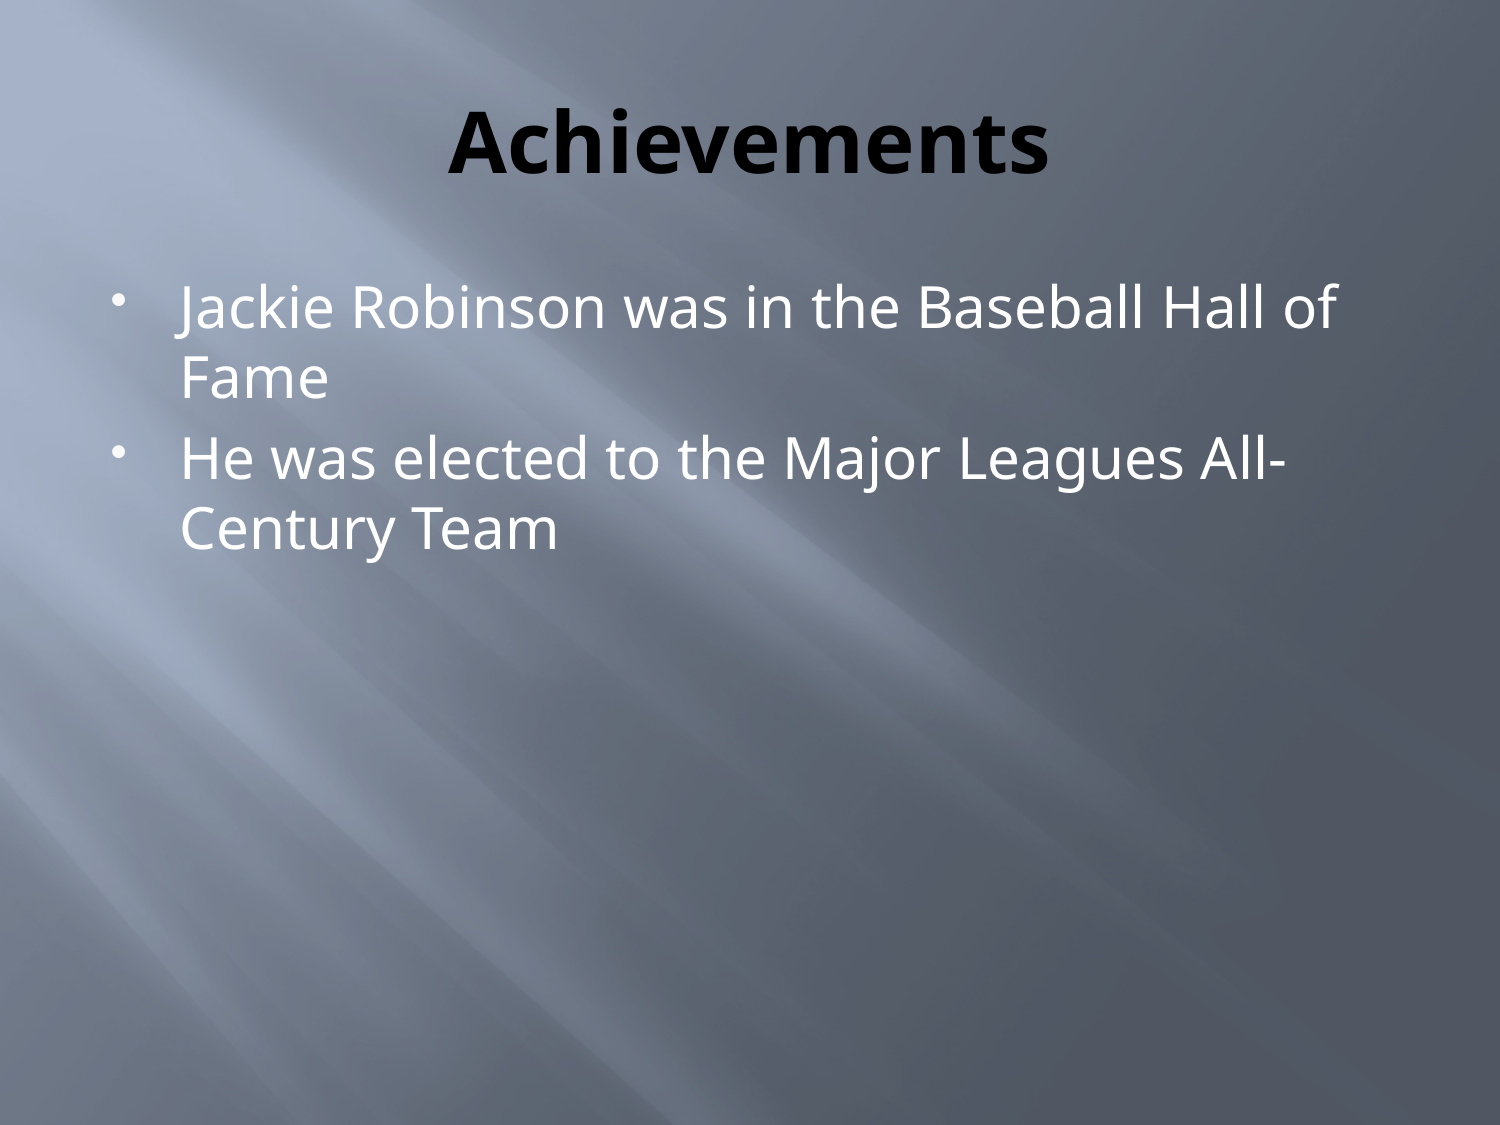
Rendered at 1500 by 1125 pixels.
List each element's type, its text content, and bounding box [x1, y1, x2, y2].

title Achievements [75, 45, 1425, 233]
list Jackie Robinson was in the Baseball Hall of Fame He was elected to the Major Leagues All-Century Team [75, 262, 1425, 1035]
